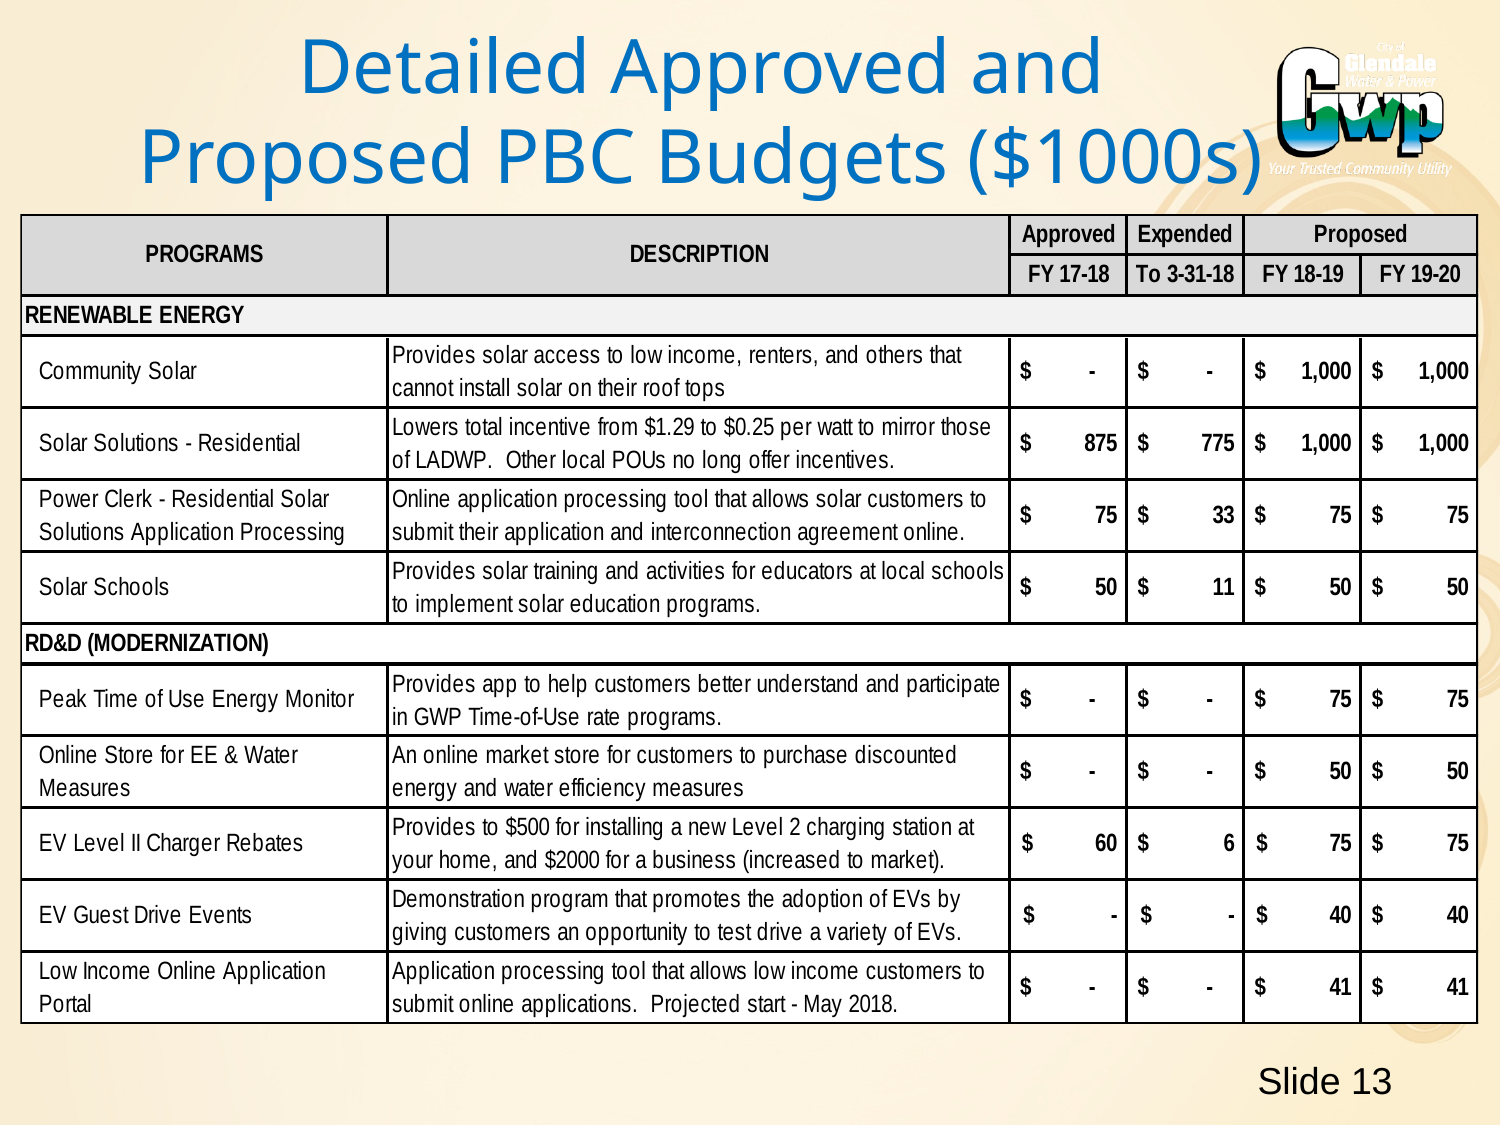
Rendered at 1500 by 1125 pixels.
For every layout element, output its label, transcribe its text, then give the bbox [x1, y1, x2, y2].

title Detailed Approved and Proposed PBC Budgets ($1000s) [26, 42, 1268, 176]
picture [0, 0, 1500, 1125]
text_box Slide 13 [1149, 1049, 1500, 1125]
